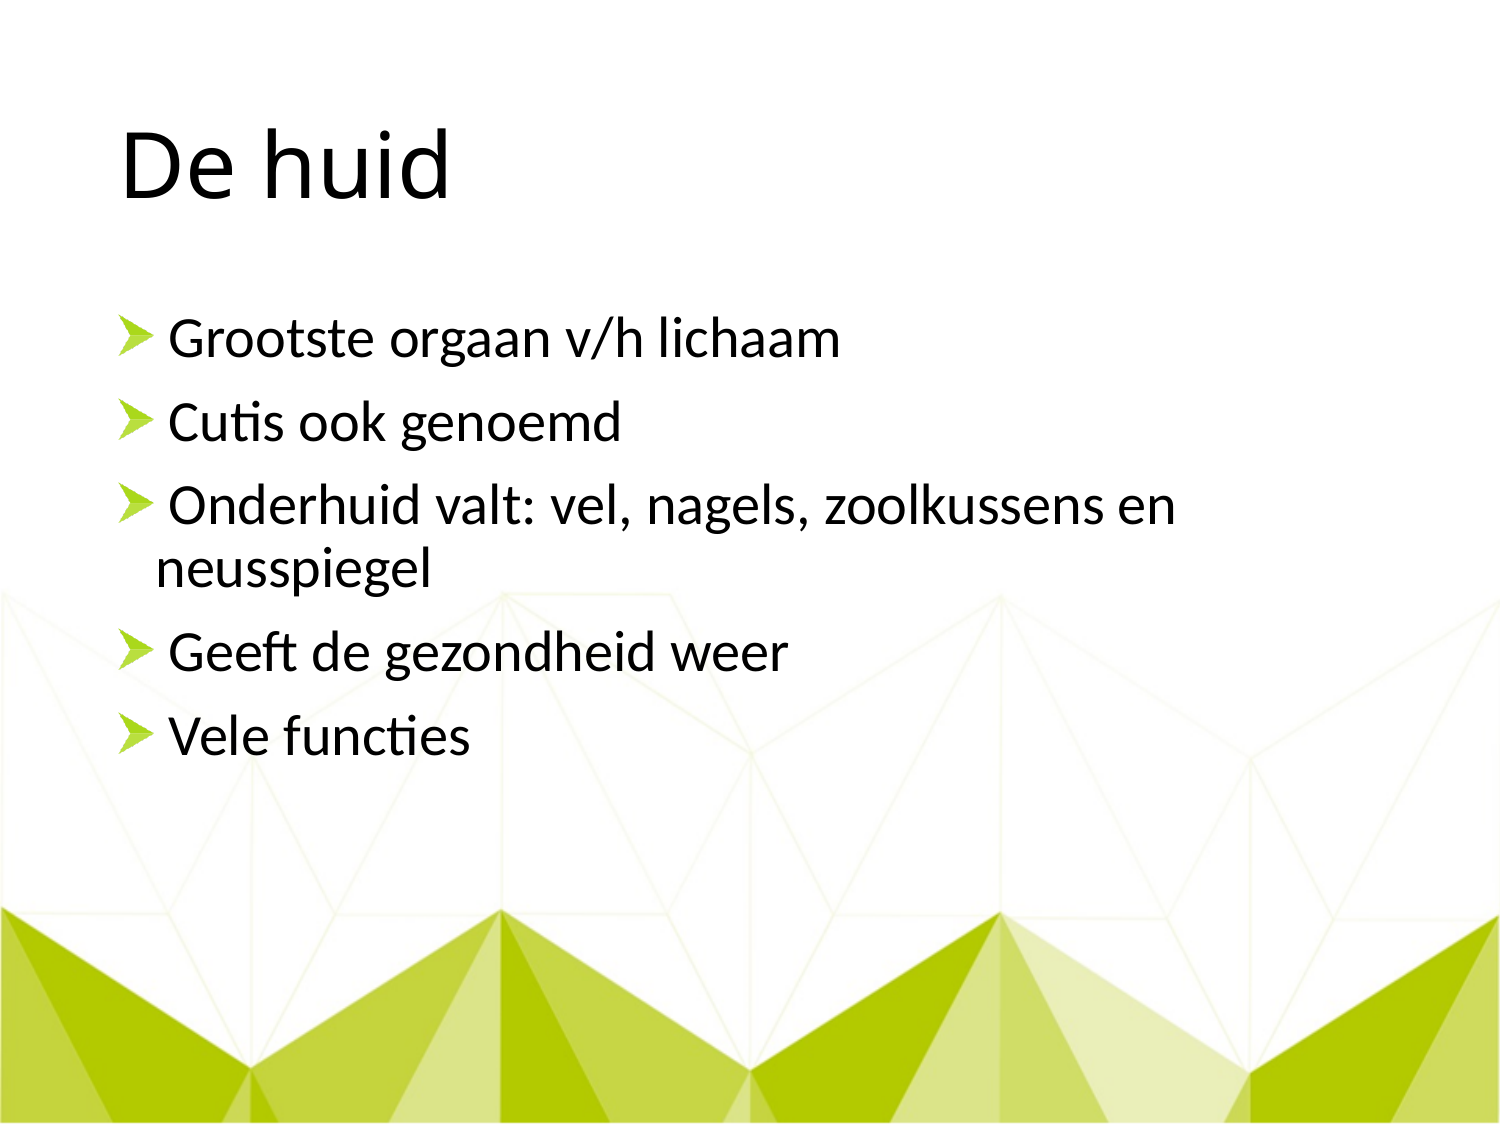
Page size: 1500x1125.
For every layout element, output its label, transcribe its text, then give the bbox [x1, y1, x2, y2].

title De huid [103, 59, 1397, 278]
list Grootste orgaan v/h lichaam Cutis ook genoemd Onderhuid valt: vel, nagels, zoolkussens en neusspiegel Geeft de gezondheid weer Vele functies [103, 299, 1397, 1014]
picture [0, 0, 1500, 1125]
